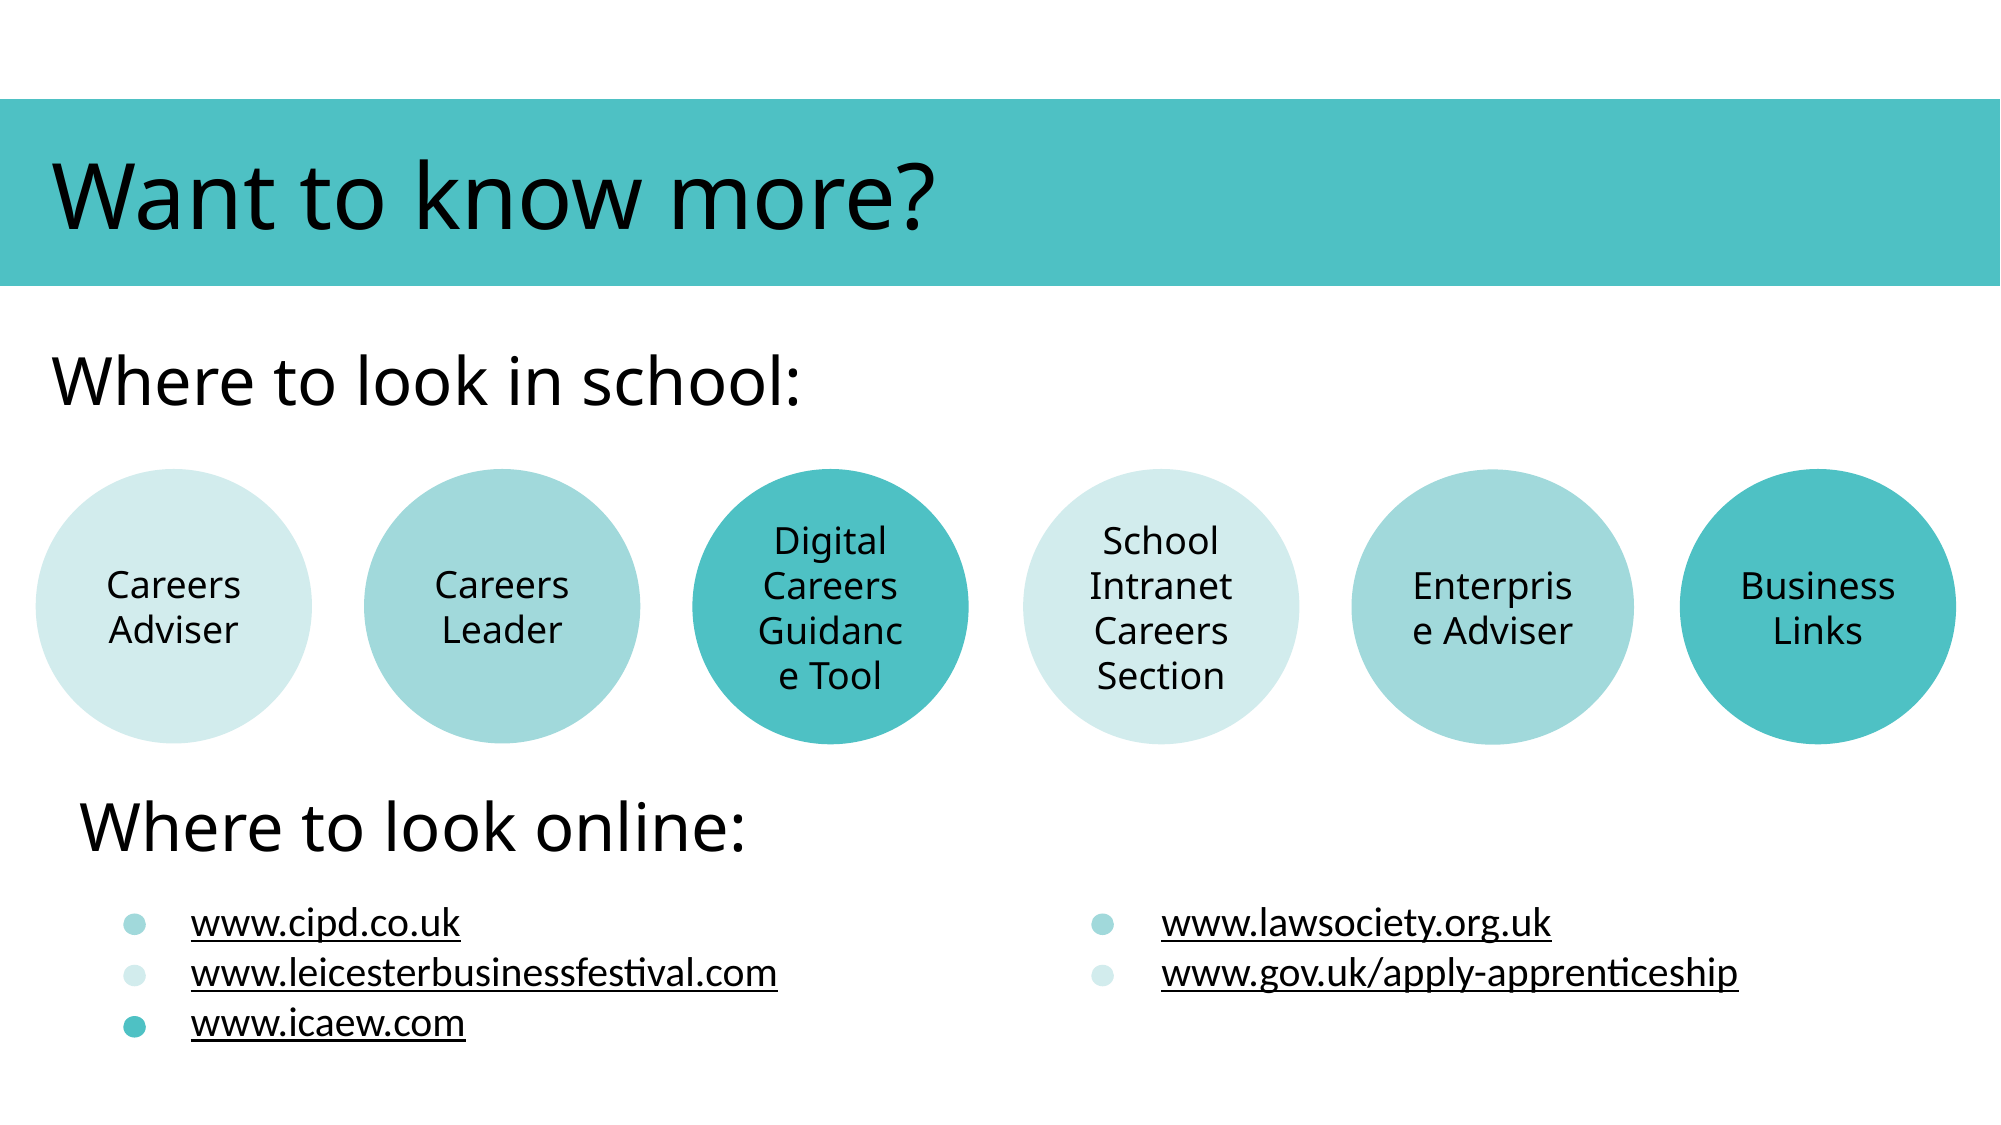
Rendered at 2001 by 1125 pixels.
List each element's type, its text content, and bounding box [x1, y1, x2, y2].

text_box [1091, 913, 1114, 936]
text_box School Intranet Careers Section [1023, 468, 1300, 745]
text_box Careers Adviser [35, 468, 312, 744]
text_box [1091, 964, 1114, 987]
text_box [0, 99, 2000, 286]
text_box Enterprise Adviser [1351, 469, 1635, 745]
text_box Where to look online: [64, 784, 772, 874]
text_box Digital Careers Guidance Tool [692, 468, 969, 745]
text_box Business Links [1679, 468, 1957, 745]
text_box www.cipd.co.uk www.leicesterbusinessfestival.com www.icaew.com www.lawsociety.org.uk www.gov.uk/apply-apprenticeship [175, 887, 2000, 1125]
text_box [123, 913, 146, 936]
text_box [123, 1016, 146, 1038]
text_box [123, 964, 146, 987]
text_box Careers Leader [364, 468, 641, 744]
title Want to know more? [36, 168, 1254, 258]
text_box Where to look in school: [36, 339, 1887, 428]
